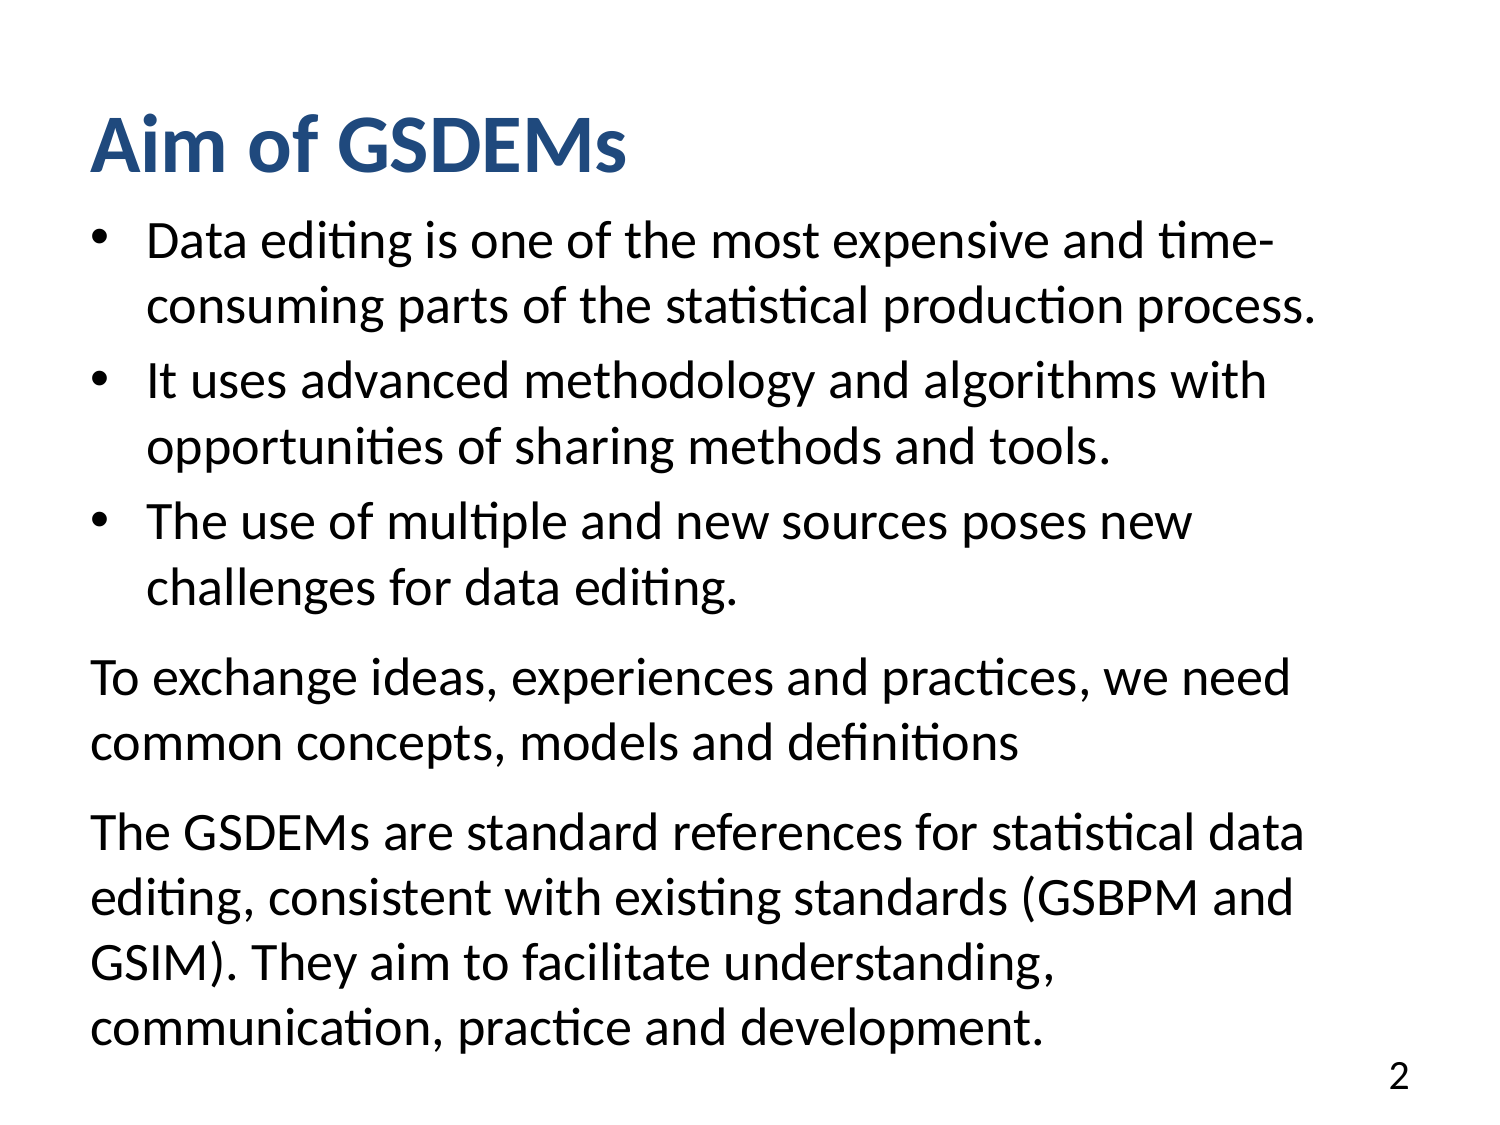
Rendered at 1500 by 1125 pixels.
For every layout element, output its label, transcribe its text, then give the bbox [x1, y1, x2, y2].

title Aim of GSDEMs [75, 45, 1425, 196]
list Data editing is one of the most expensive and time-consuming parts of the statistical production process. It uses advanced methodology and algorithms with opportunities of sharing methods and tools. The use of multiple and new sources poses new challenges for data editing. To exchange ideas, experiences and practices, we need common concepts, models and definitions The GSDEMs are standard references for statistical data editing, consistent with existing standards (GSBPM and GSIM). They aim to facilitate understanding, communication, practice and development. [75, 196, 1425, 1071]
slide_number 2 [1074, 1042, 1425, 1103]
